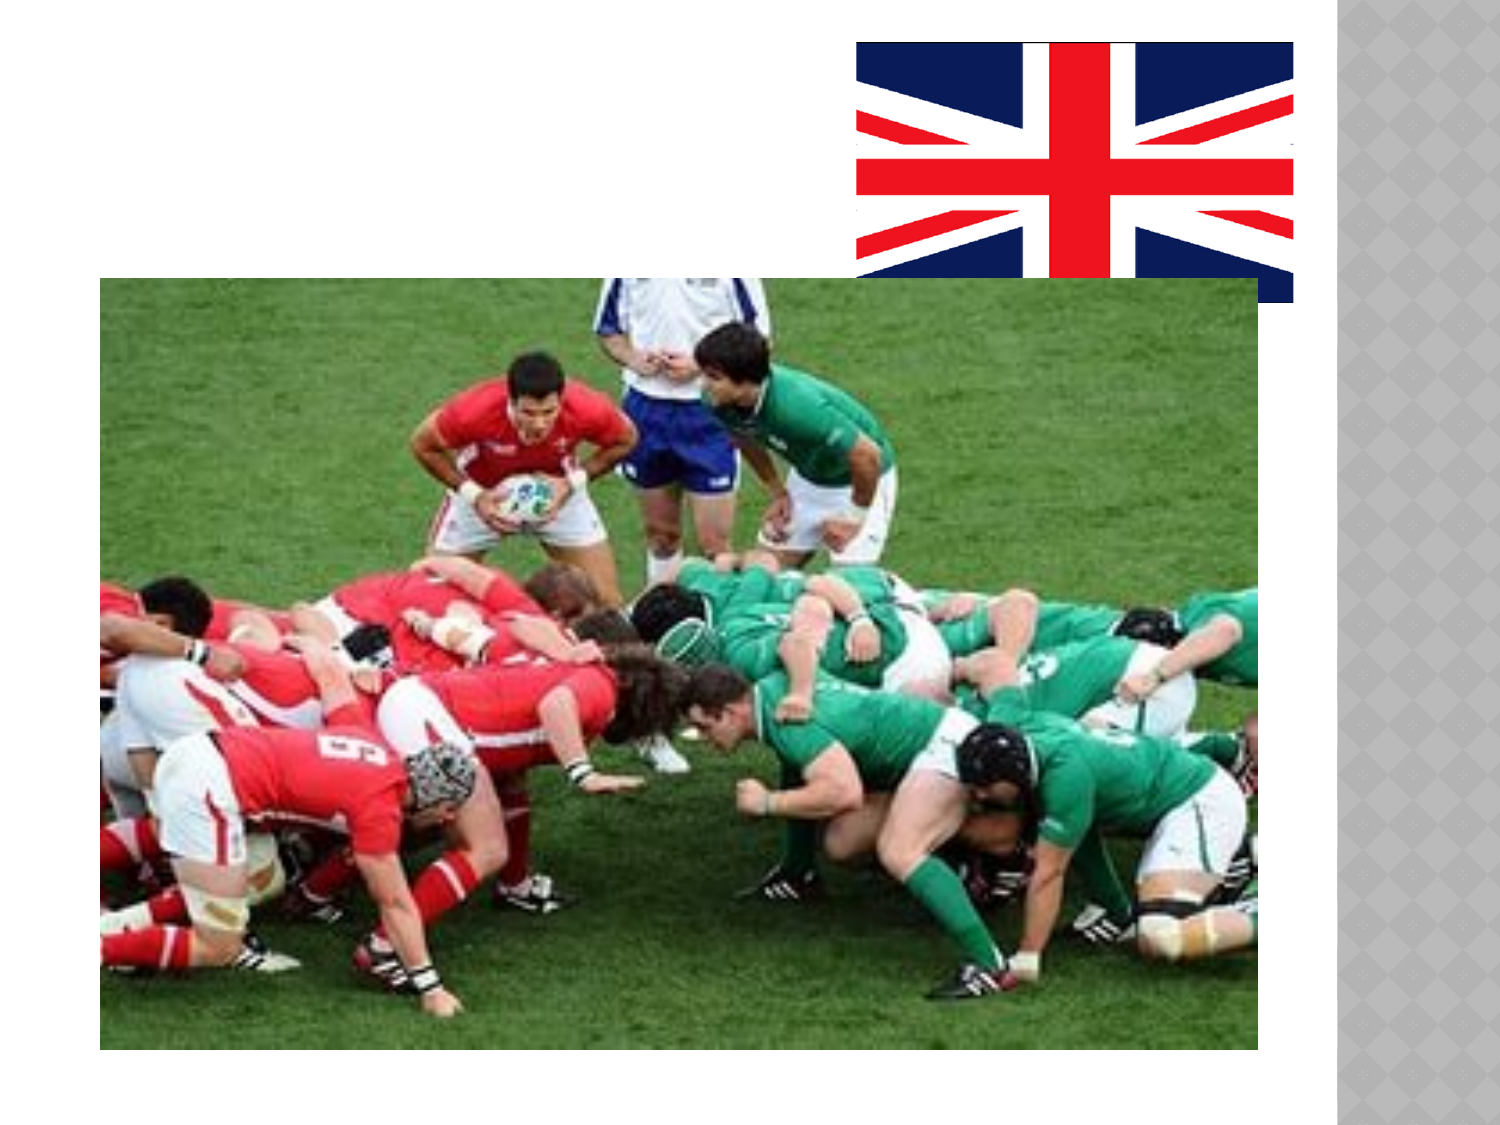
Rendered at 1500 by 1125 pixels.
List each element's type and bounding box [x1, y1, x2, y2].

list [99, 278, 1259, 1050]
picture [855, 42, 1294, 303]
